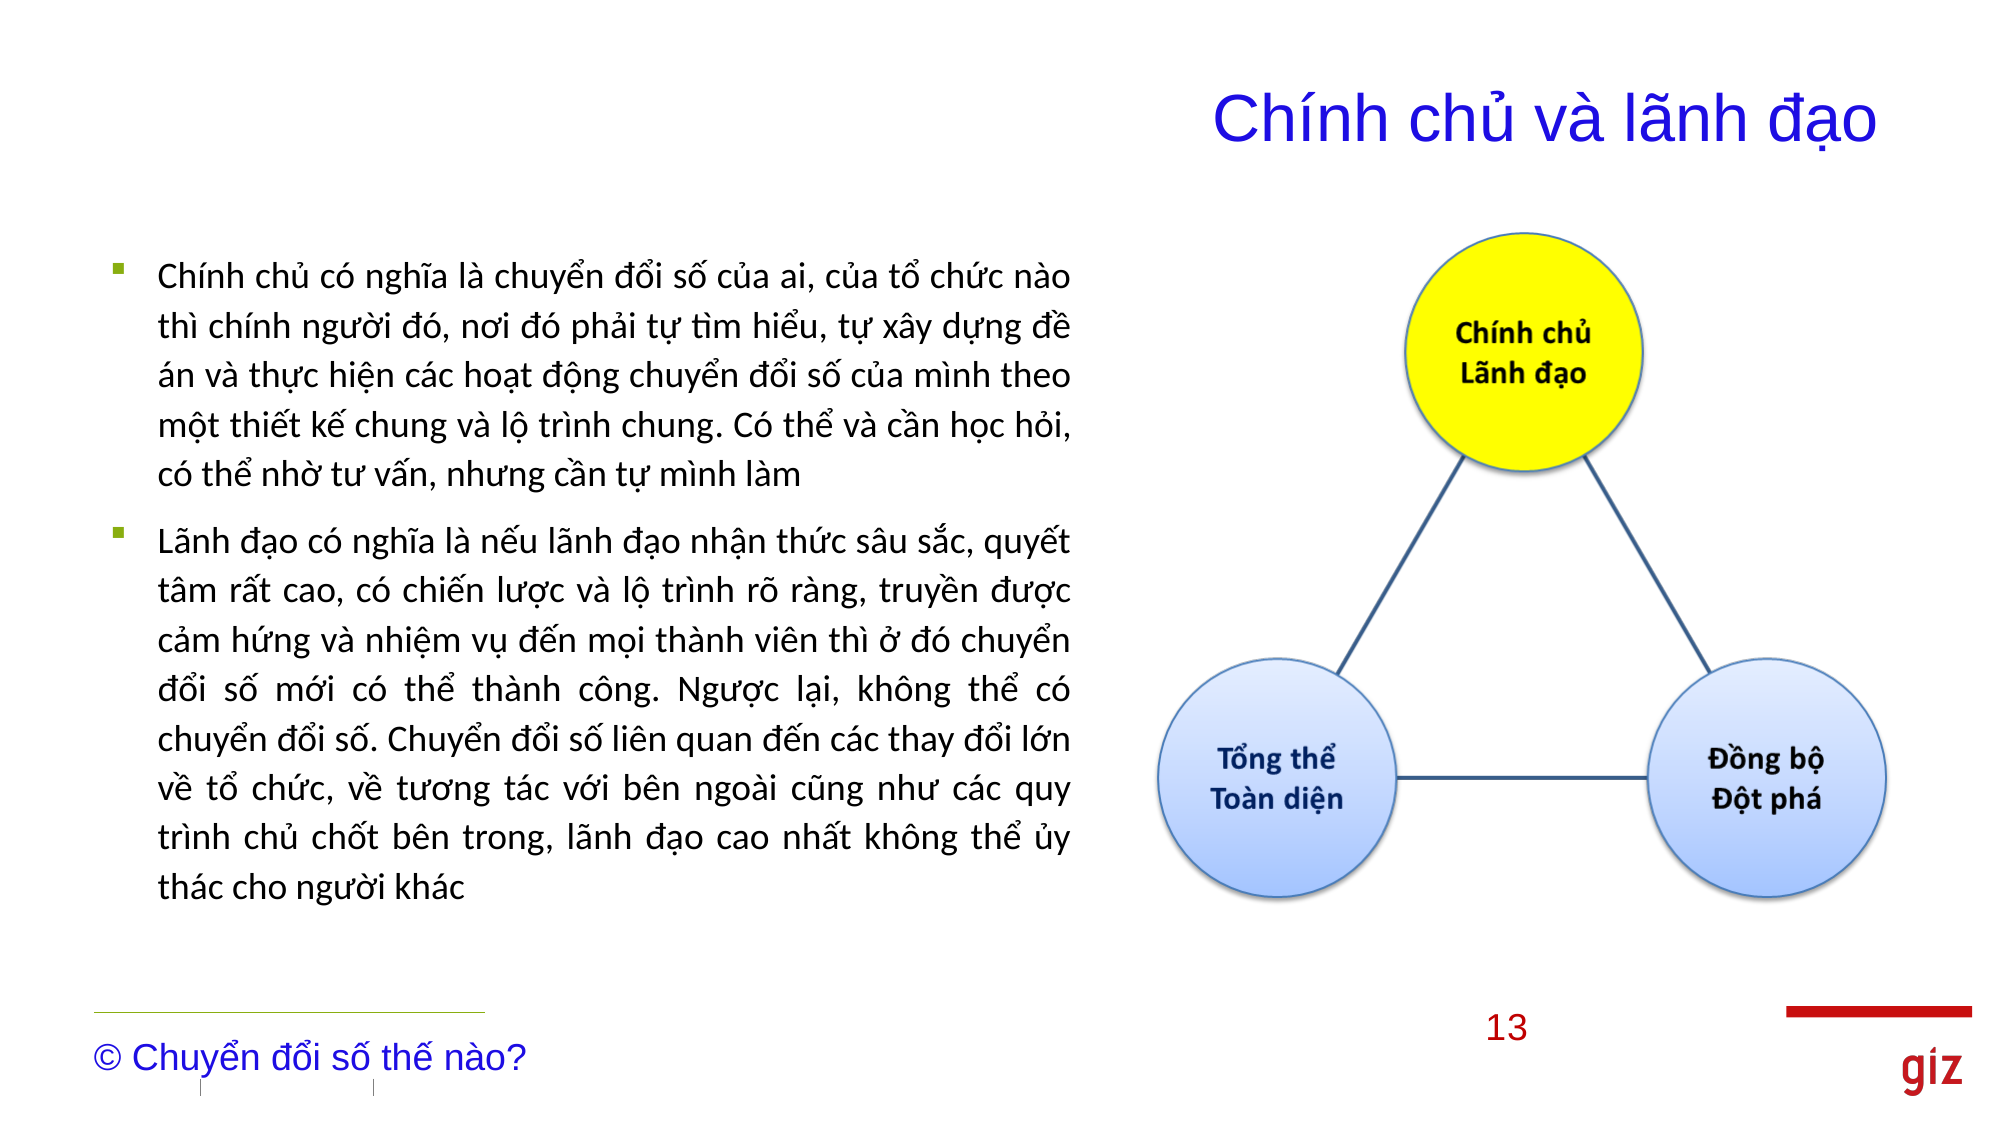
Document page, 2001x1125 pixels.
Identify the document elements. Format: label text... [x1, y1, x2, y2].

picture [1150, 228, 1894, 909]
slide_number 13 [1485, 995, 1936, 1056]
list Chính chủ có nghĩa là chuyển đổi số của ai, của tổ chức nào thì chính người đó, nơi đó phải tự tìm hiểu, tự xây dựng đề án và thực hiện các hoạt động chuyển đổi số của mình theo một thiết kế chung và lộ trình chung. Có thể và cần học hỏi, có thể nhờ tư vấn, nhưng cần tự mình làm Lãnh đạo có nghĩa là nếu lãnh đạo nhận thức sâu sắc, quyết tâm rất cao, có chiến lược và lộ trình rõ ràng, truyền được cảm hứng và nhiệm vụ đến mọi thành viên thì ở đó chuyển đổi số mới có thể thành công. Ngược lại, không thể có chuyển đổi số. Chuyển đổi số liên quan đến các thay đổi lớn về tổ chức, về tương tác với bên ngoài cũng như các quy trình chủ chốt bên trong, lãnh đạo cao nhất không thể ủy thác cho người khác [94, 239, 1088, 979]
picture [1901, 1045, 1969, 1098]
title Chính chủ và lãnh đạo [93, 28, 1894, 211]
